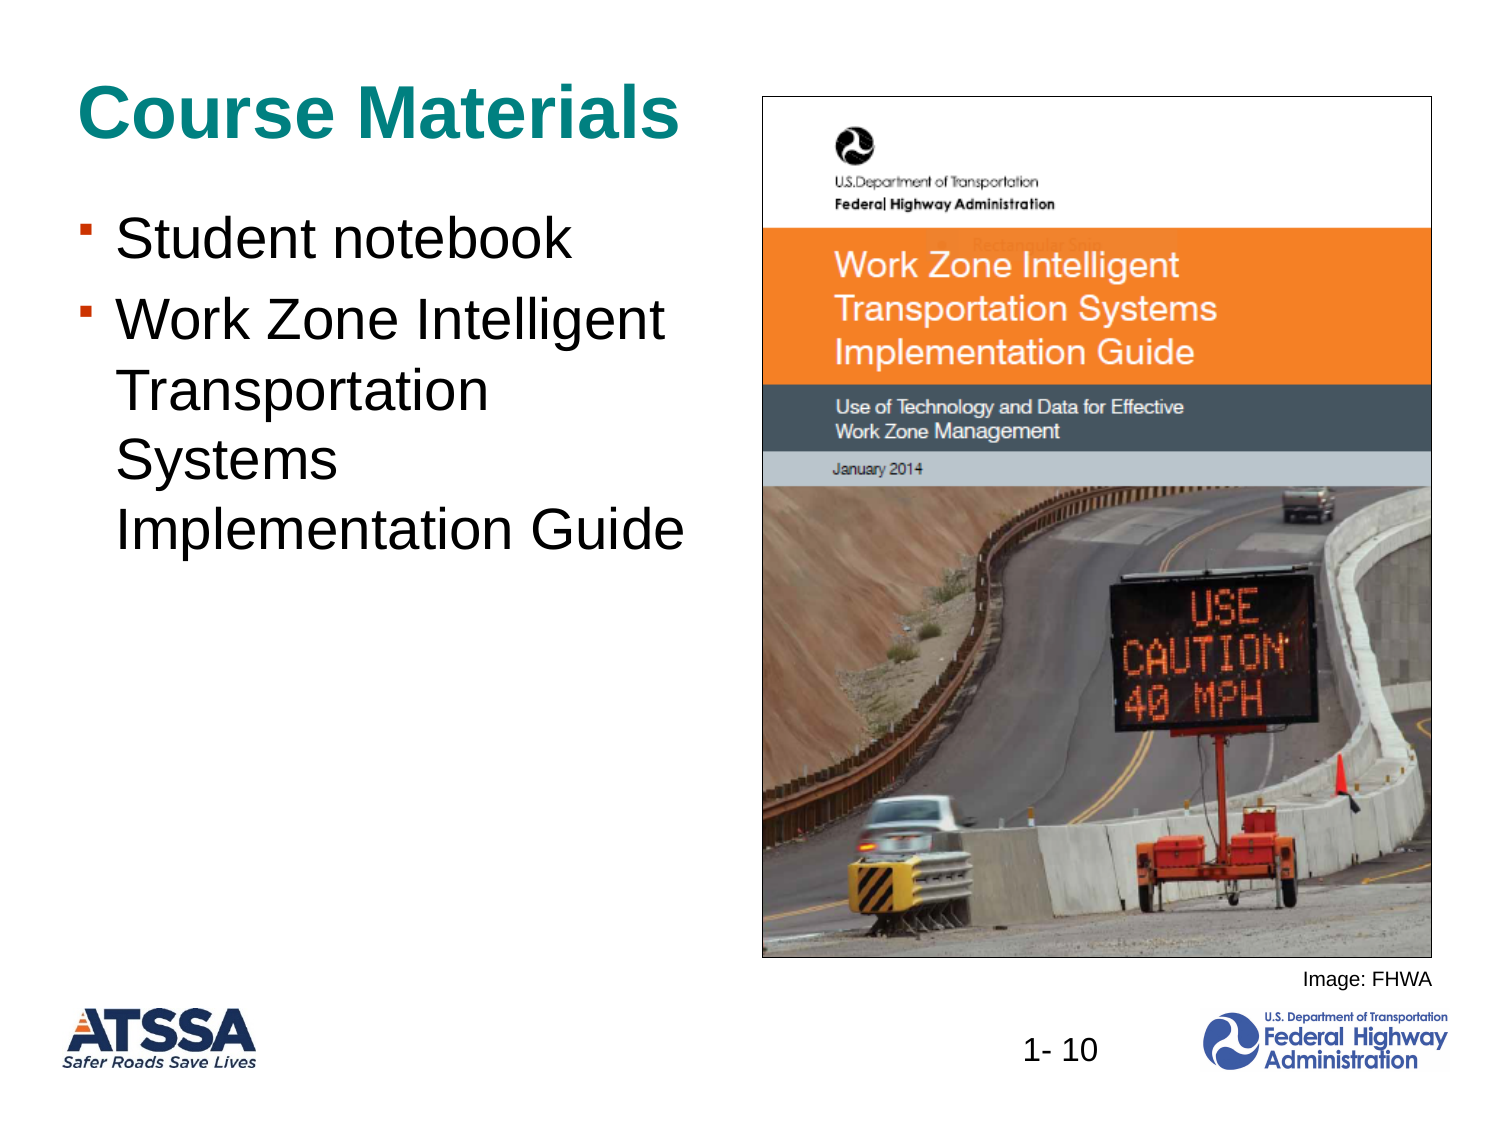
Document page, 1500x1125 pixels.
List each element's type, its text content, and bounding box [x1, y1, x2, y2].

picture [1200, 1008, 1450, 1072]
text_box Image: FHWA [1288, 957, 1466, 998]
picture [62, 1008, 256, 1068]
list Student notebook Work Zone Intelligent Transportation Systems Implementation Guide [62, 192, 732, 906]
picture [762, 95, 1432, 959]
title Course Materials [62, 0, 1500, 218]
